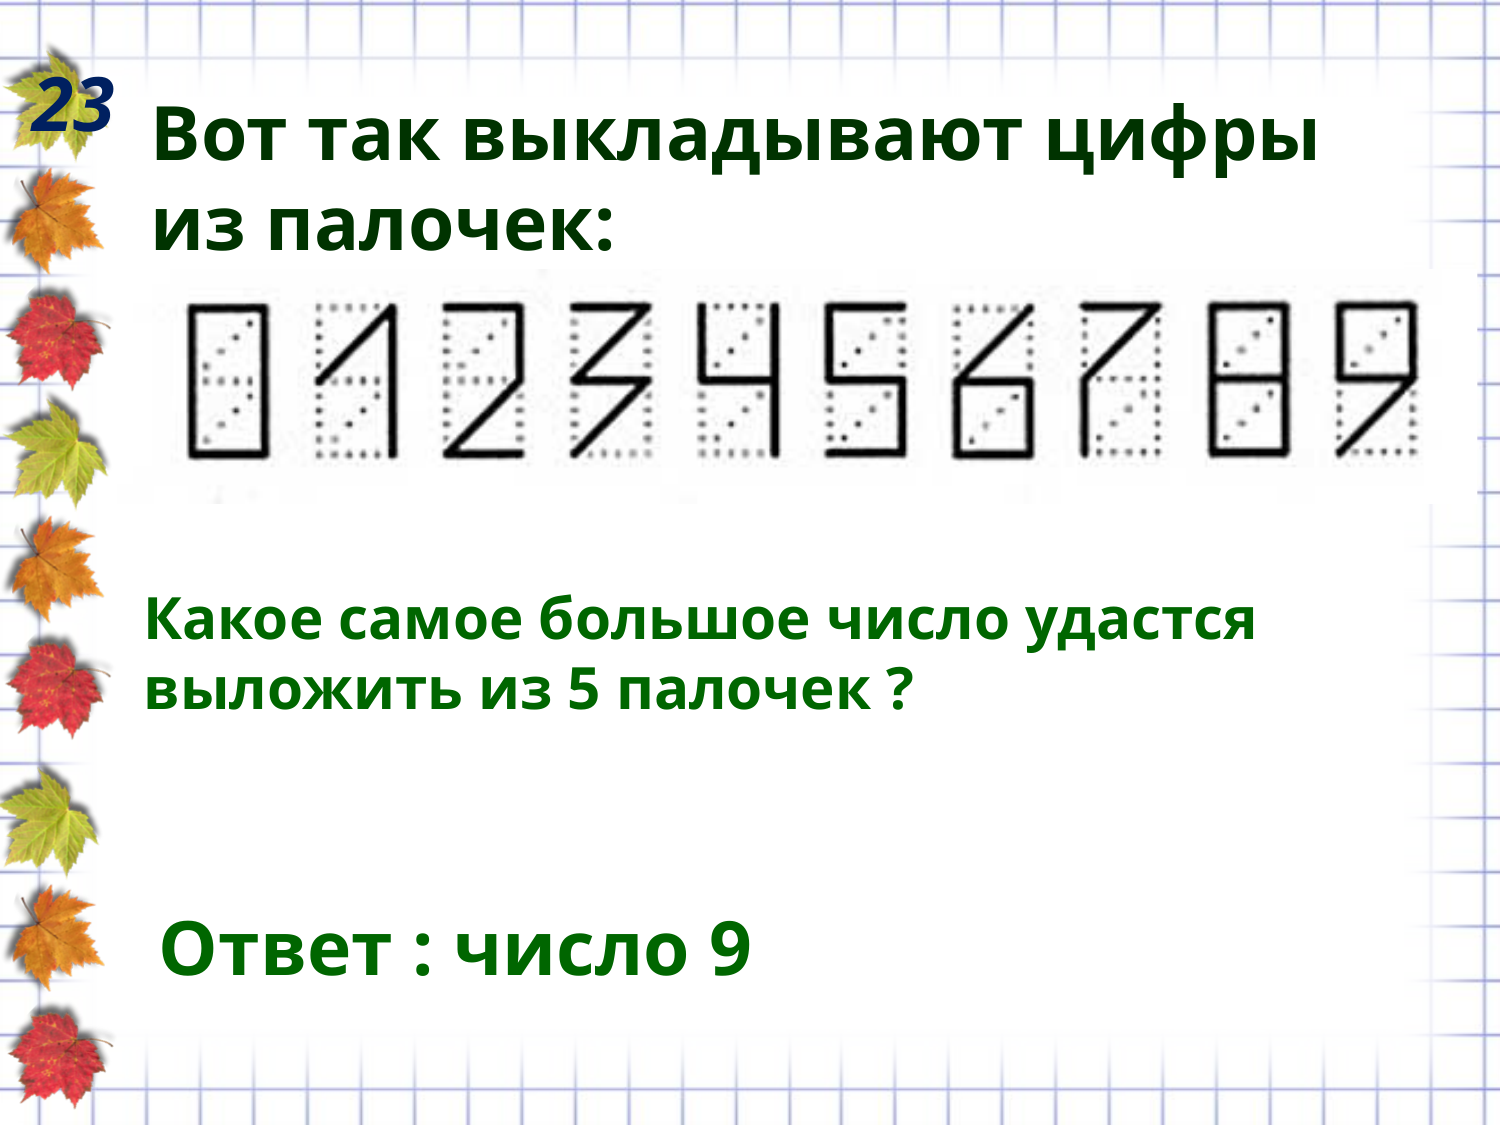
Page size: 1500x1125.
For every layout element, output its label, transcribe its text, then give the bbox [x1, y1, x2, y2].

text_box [118, 23, 1478, 268]
text_box Ответ : число 9 [135, 893, 1459, 998]
text_box 2 [118, 38, 1463, 267]
text_box Вот так выкладывают цифры из палочек: [135, 78, 1395, 267]
text_box Ответ: 3131 , 5252 - всего 2 числа. [118, 41, 1460, 267]
text_box 2 [118, 511, 1463, 1088]
text_box [118, 33, 1468, 267]
text_box 23 [17, 48, 136, 154]
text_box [118, 29, 1472, 267]
picture [0, 0, 1500, 1125]
text_box Ответ: 3131 , 5252 - всего 2 числа. [118, 511, 1460, 1085]
text_box [118, 511, 1468, 1093]
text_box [118, 510, 1478, 1103]
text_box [118, 511, 1472, 1097]
text_box Какое самое большое число удастся выложить из 5 палочек ? [128, 574, 1429, 729]
